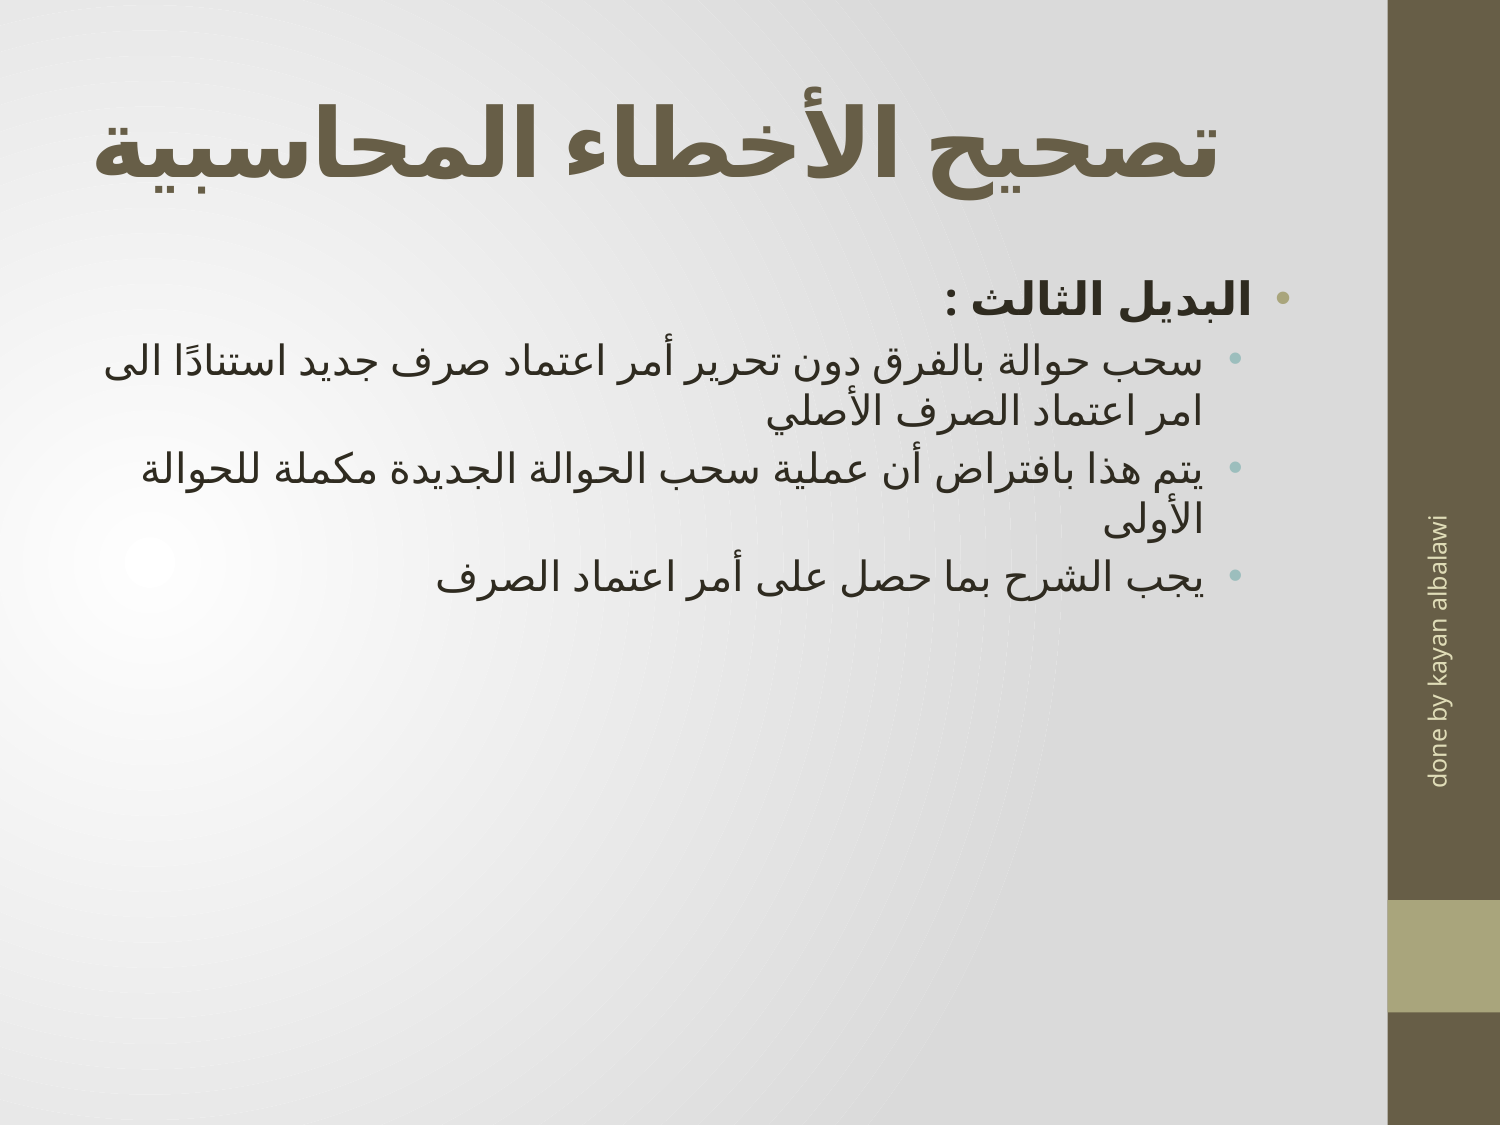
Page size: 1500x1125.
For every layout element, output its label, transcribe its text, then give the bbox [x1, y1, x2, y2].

list البديل الثالث : سحب حوالة بالفرق دون تحرير أمر اعتماد صرف جديد استنادًا الى امر اعتماد الصرف الأصلي يتم هذا بافتراض أن عملية سحب الحوالة الجديدة مكملة للحوالة الأولى يجب الشرح بما حصل على أمر اعتماد الصرف [75, 262, 1325, 1050]
title تصحيح الأخطاء المحاسبية [75, 45, 1325, 233]
footer done by kayan albalawi [1408, 500, 1469, 889]
